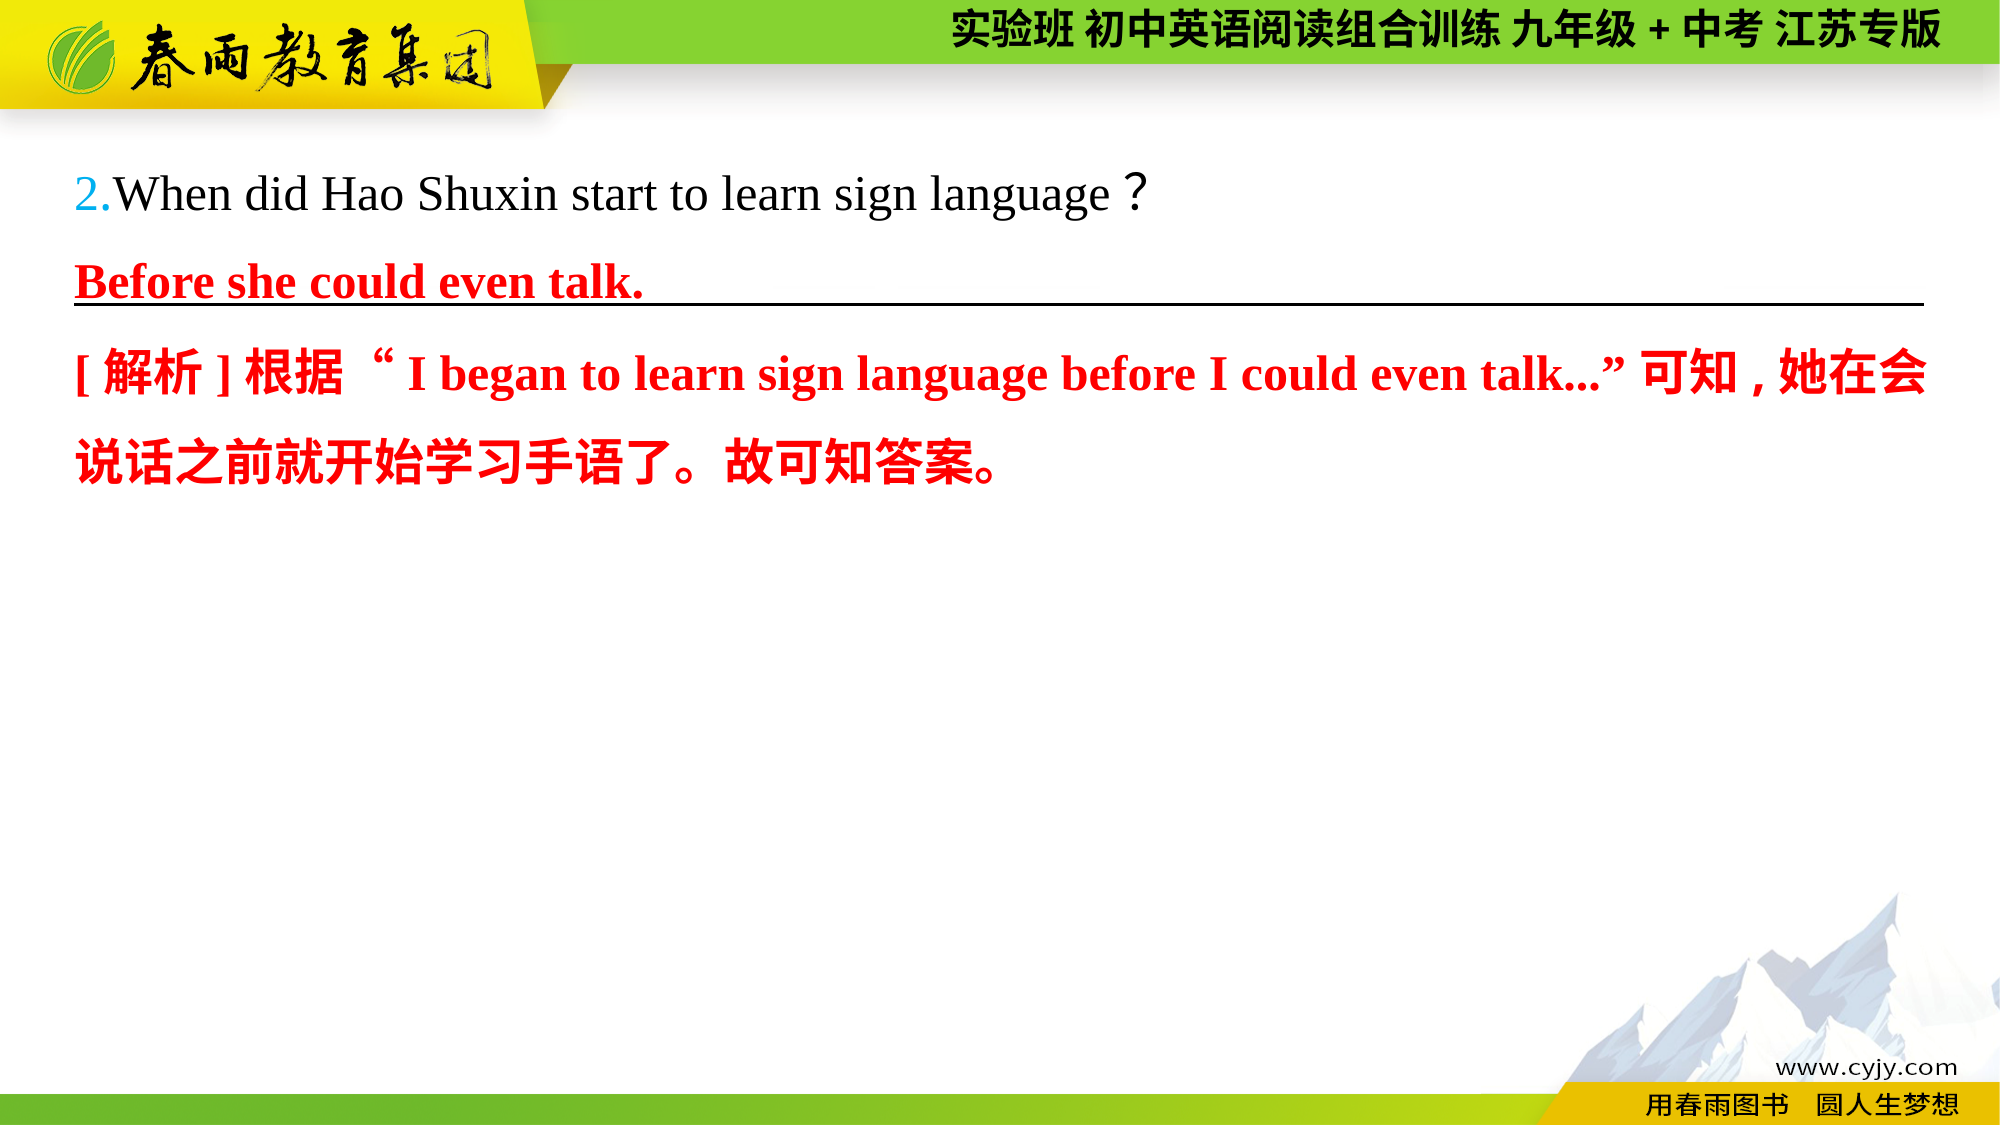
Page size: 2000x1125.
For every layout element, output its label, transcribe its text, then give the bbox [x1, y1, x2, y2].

text_box Before she could even talk. [59, 210, 1944, 302]
picture [0, 0, 2000, 1125]
text_box [解析]根据“I began to learn sign language before I could even talk...”可知,她在会说话之前就开始学习手语了。故可知答案。 [59, 302, 1944, 498]
list 2.When did Hao Shuxin start to learn sign language？ ———————— —— ———— ———— [59, 122, 1944, 210]
